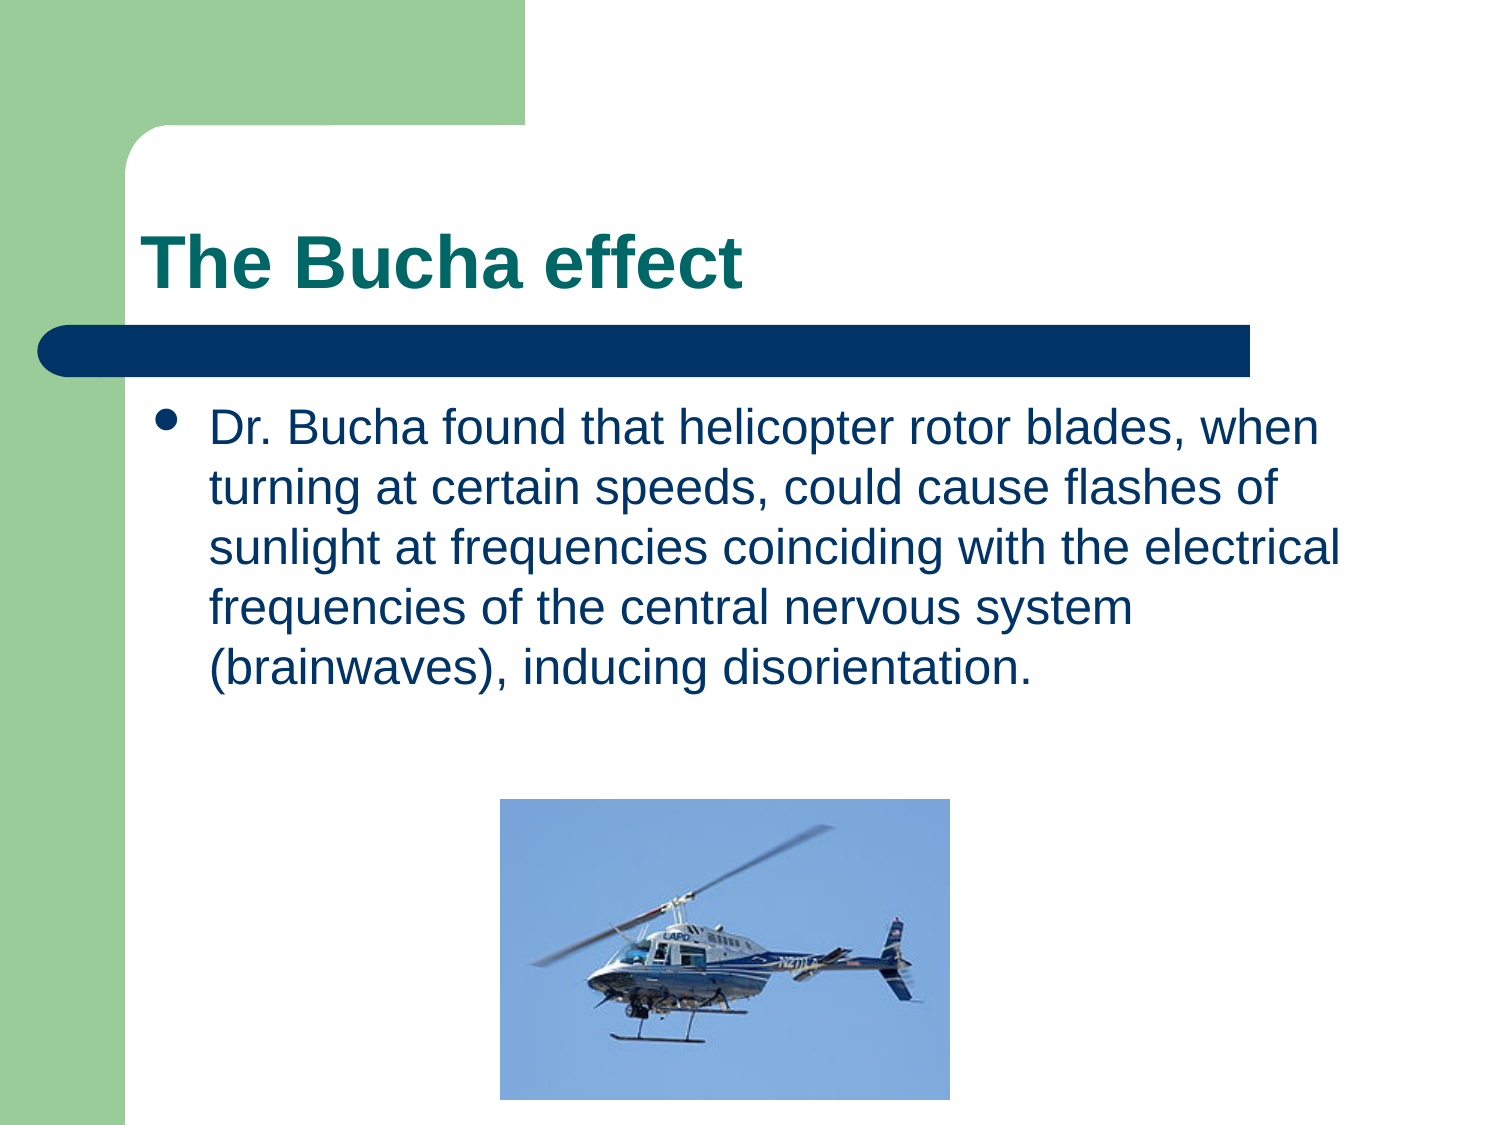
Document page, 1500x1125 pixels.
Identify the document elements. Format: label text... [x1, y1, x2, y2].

list Dr. Bucha found that helicopter rotor blades, when turning at certain speeds, could cause flashes of sunlight at frequencies coinciding with the electrical frequencies of the central nervous system (brainwaves), inducing disorientation. [137, 387, 1400, 999]
picture [499, 799, 951, 1101]
title The Bucha effect [124, 124, 1426, 313]
